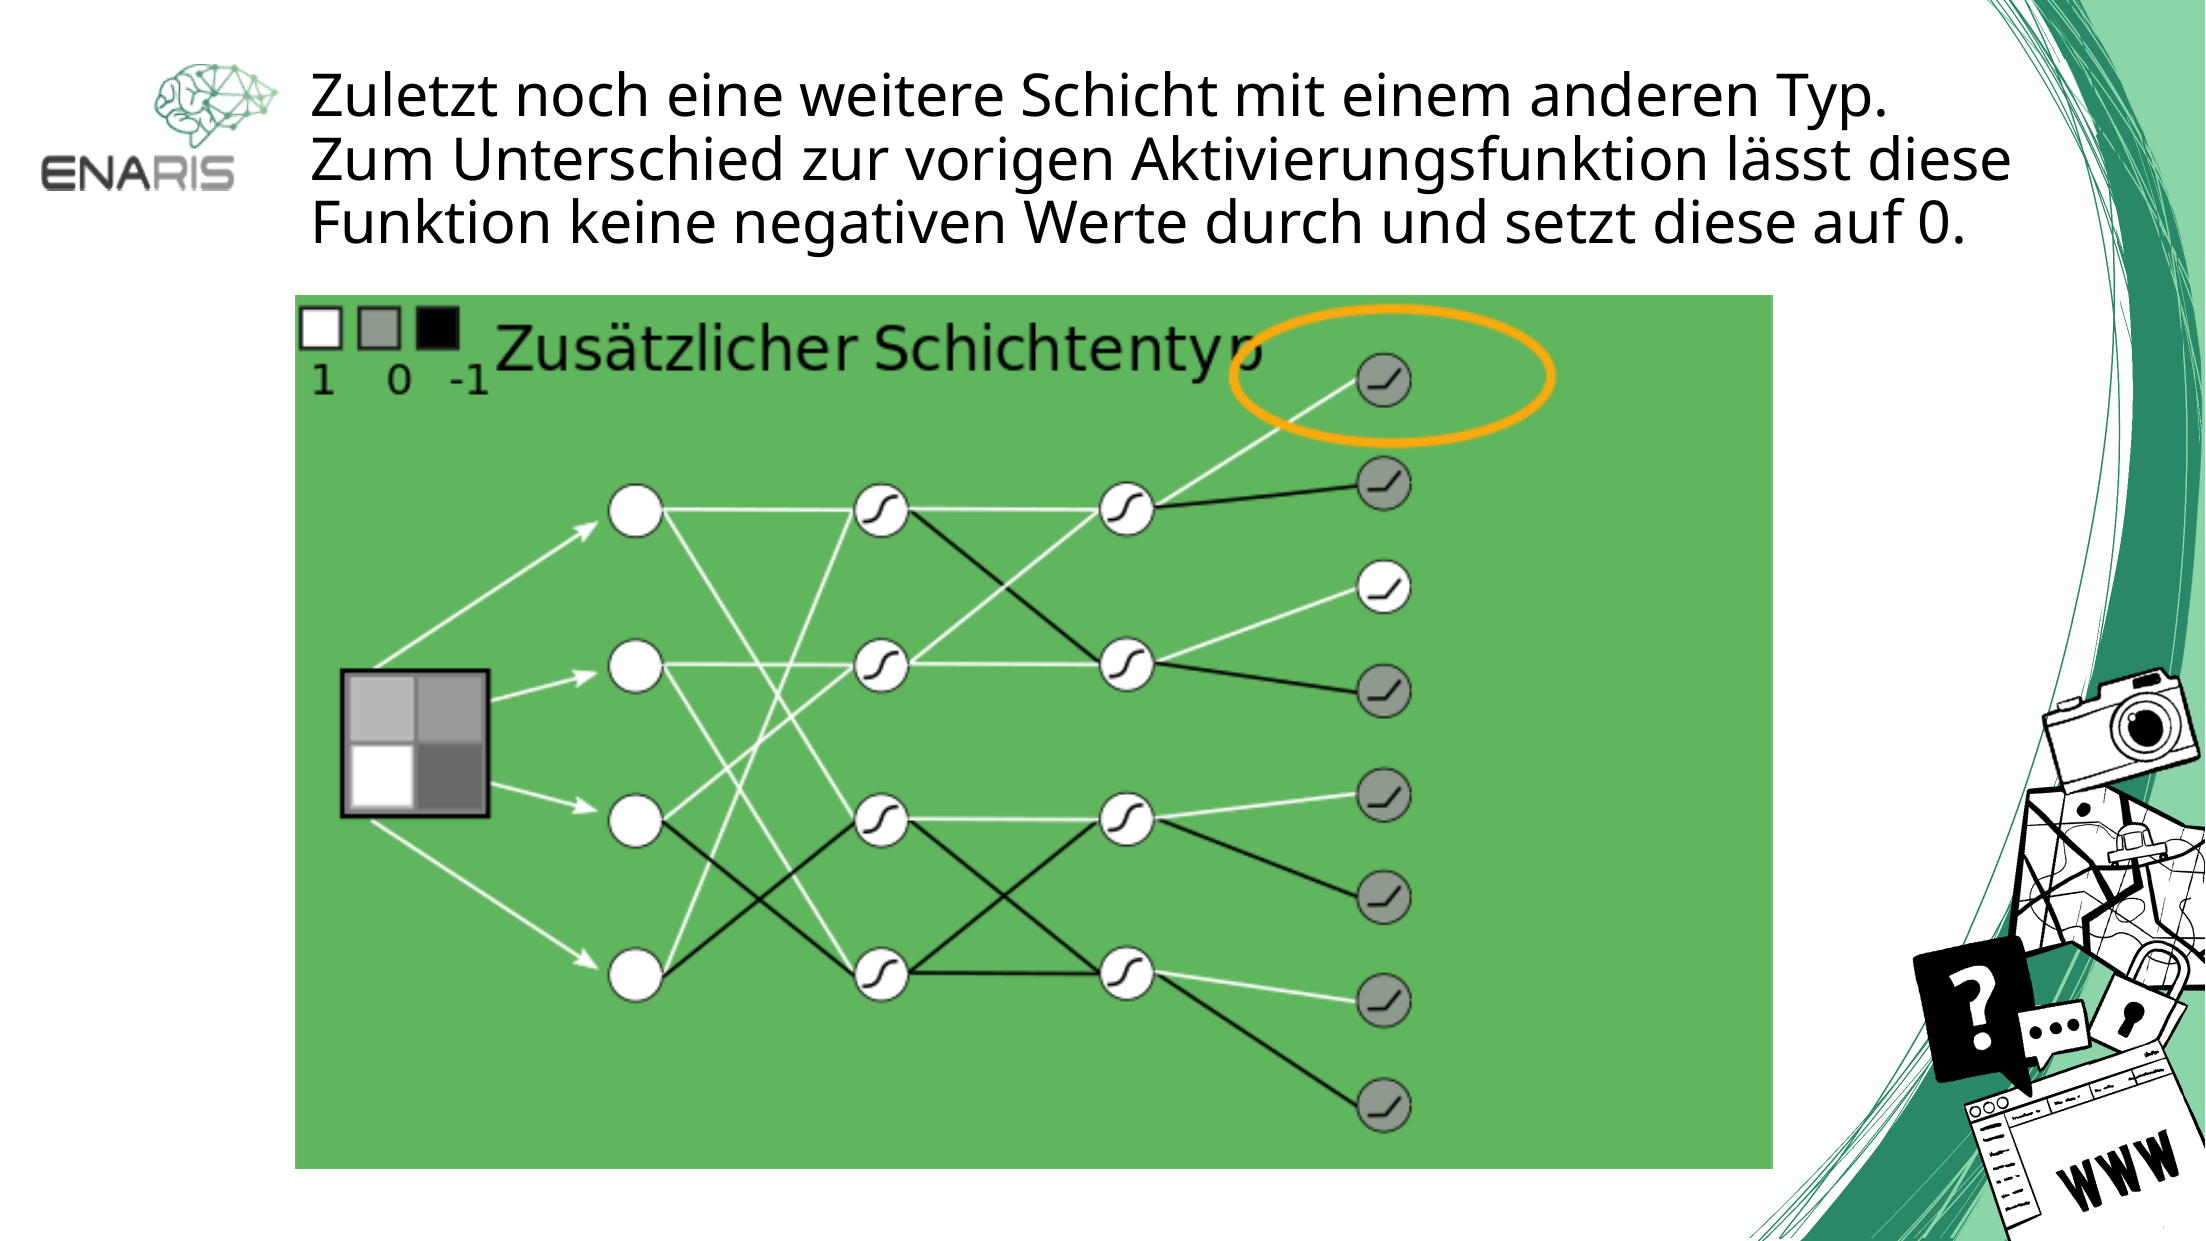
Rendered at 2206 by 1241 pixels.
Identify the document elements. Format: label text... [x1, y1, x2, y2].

picture [295, 0, 2205, 1241]
list Zuletzt noch eine weitere Schicht mit einem anderen Typ. Zum Unterschied zur vorigen Aktivierungsfunktion lässt diese Funktion keine negativen Werte durch und setzt diese auf 0. [295, 57, 2049, 285]
picture [41, 64, 280, 191]
